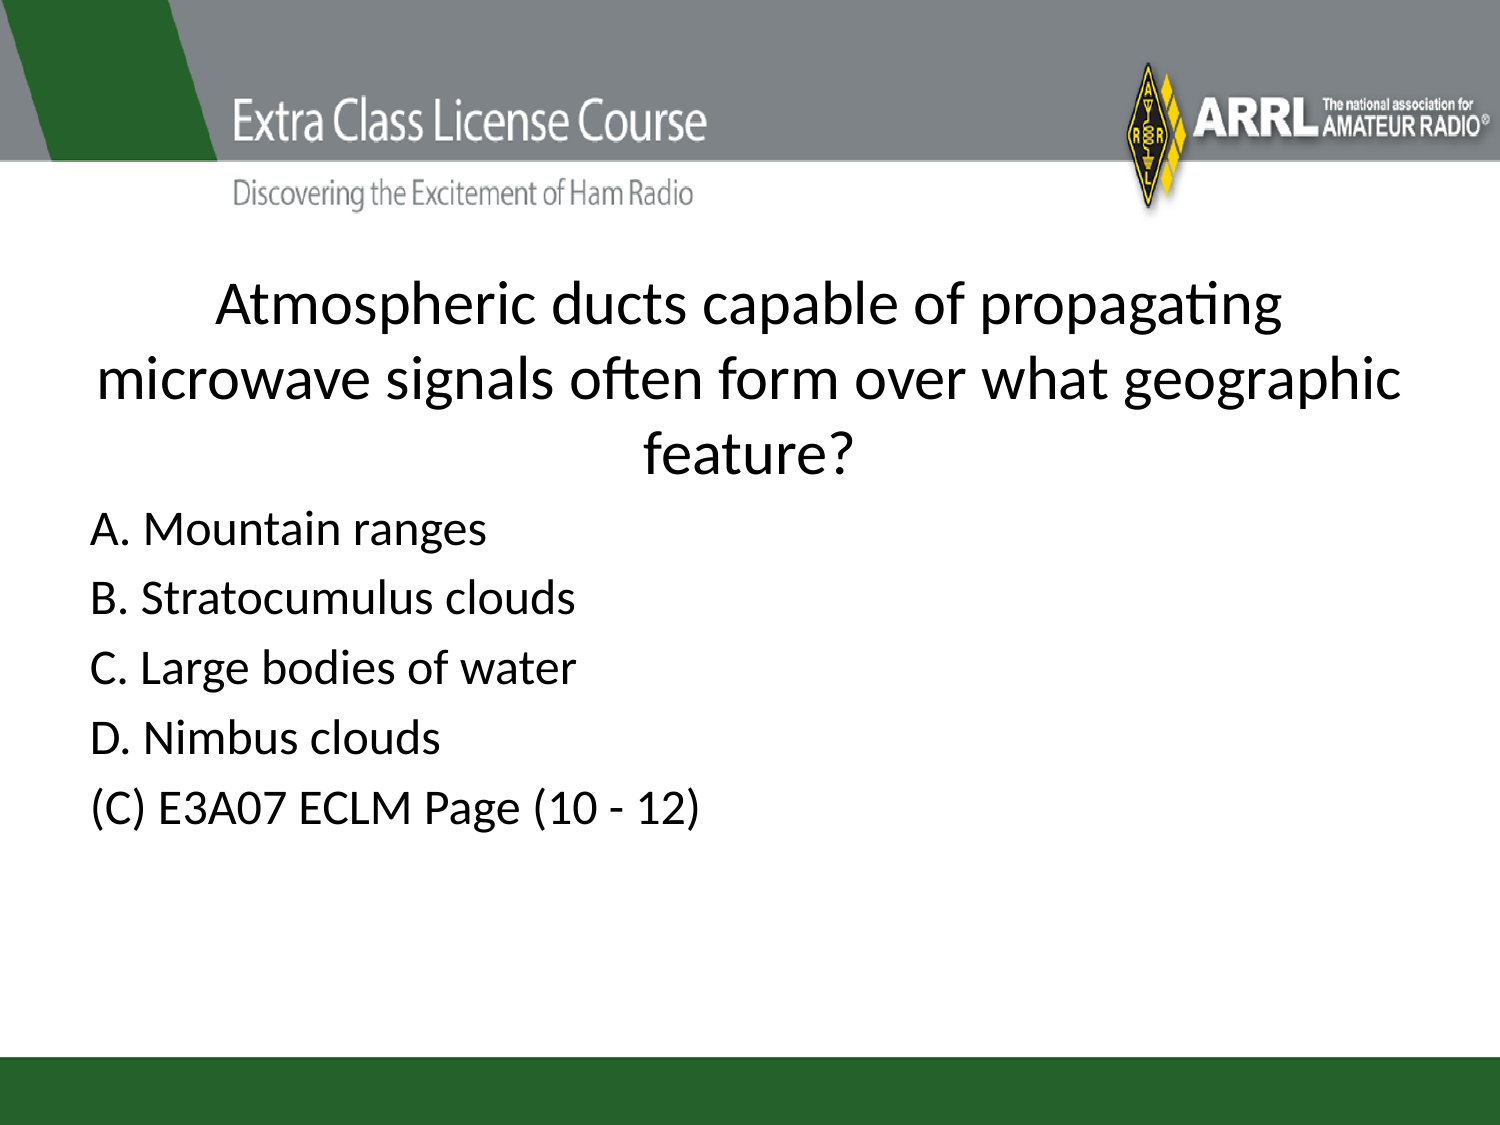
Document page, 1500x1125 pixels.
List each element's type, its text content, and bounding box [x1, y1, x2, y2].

list A. Mountain ranges B. Stratocumulus clouds C. Large bodies of water D. Nimbus clouds (C) E3A07 ECLM Page (10 - 12) [75, 487, 1425, 1005]
title Atmospheric ducts capable of propagating microwave signals often form over what geographic feature? [75, 254, 1425, 435]
picture [0, 0, 1500, 1125]
